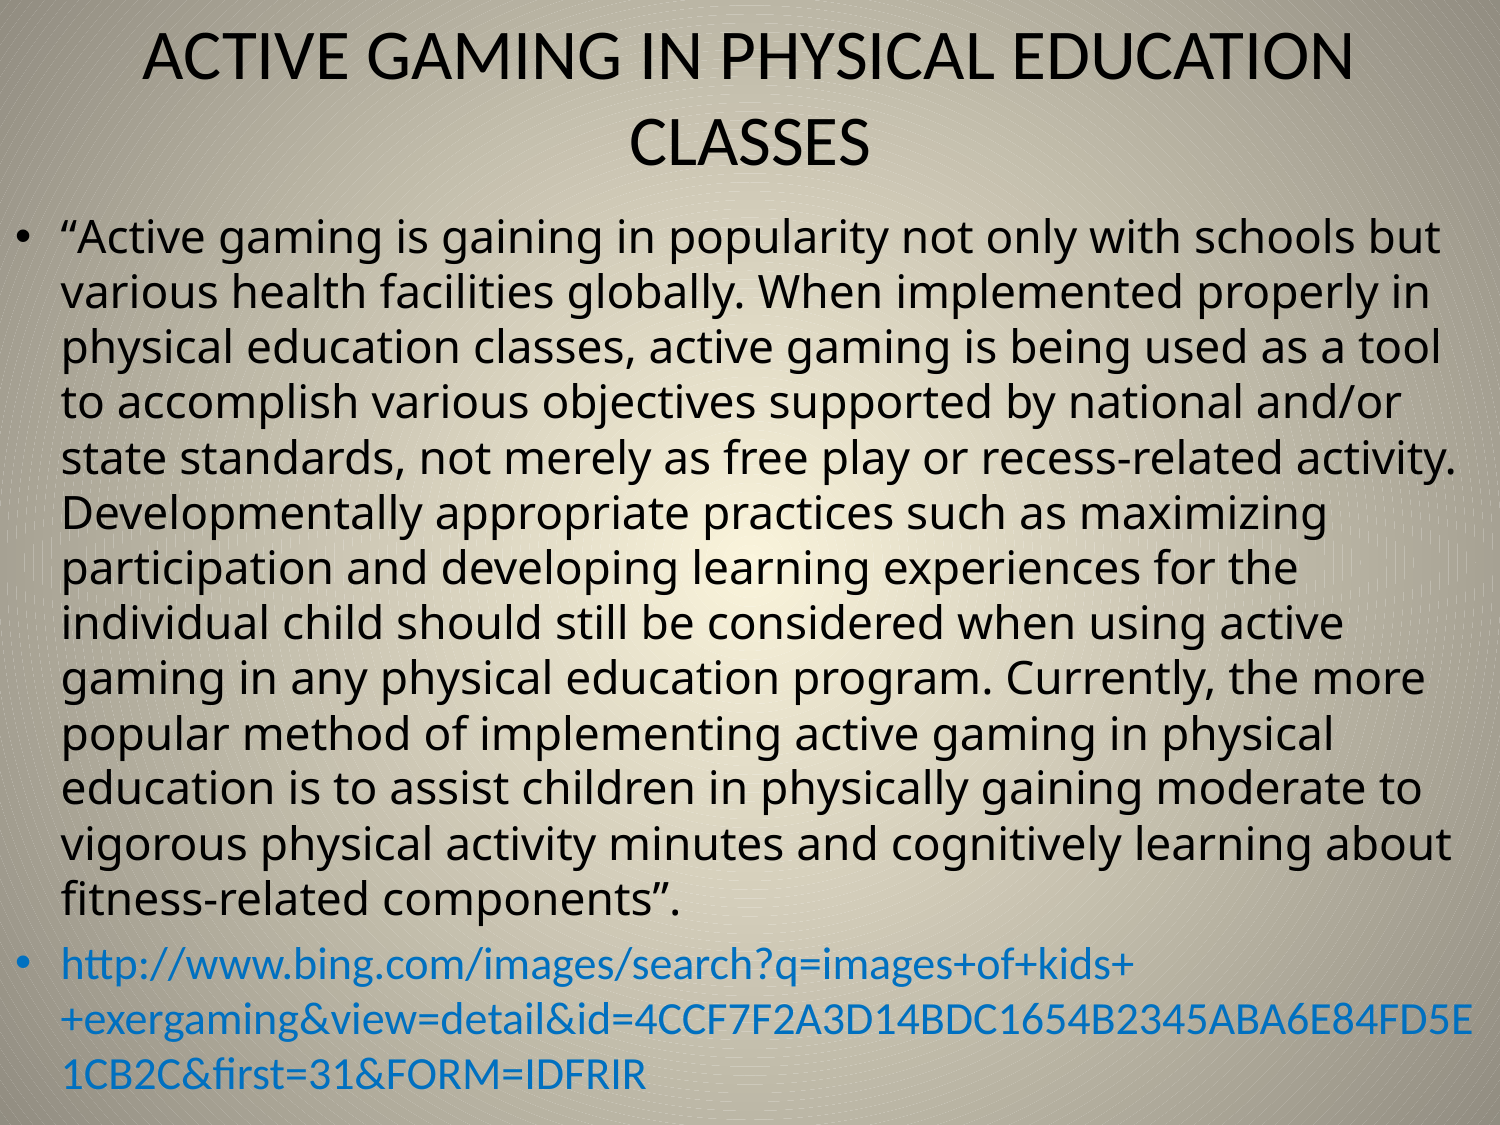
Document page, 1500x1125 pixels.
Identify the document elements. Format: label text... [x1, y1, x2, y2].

list “Active gaming is gaining in popularity not only with schools but various health facilities globally. When implemented properly in physical education classes, active gaming is being used as a tool to accomplish various objectives supported by national and/or state standards, not merely as free play or recess-related activity. Developmentally appropriate practices such as maximizing participation and developing learning experiences for the individual child should still be considered when using active gaming in any physical education program. Currently, the more popular method of implementing active gaming in physical education is to assist children in physically gaining moderate to vigorous physical activity minutes and cognitively learning about fitness-related components”. http://www.bing.com/images/search?q=images+of+kids++exergaming&view=detail&id=4CCF7F2A3D14BDC1654B2345ABA6E84FD5E1CB2C&first=31&FORM=IDFRIR [0, 200, 1500, 1125]
title ACTIVE GAMING IN PHYSICAL EDUCATION CLASSES [75, 0, 1425, 188]
